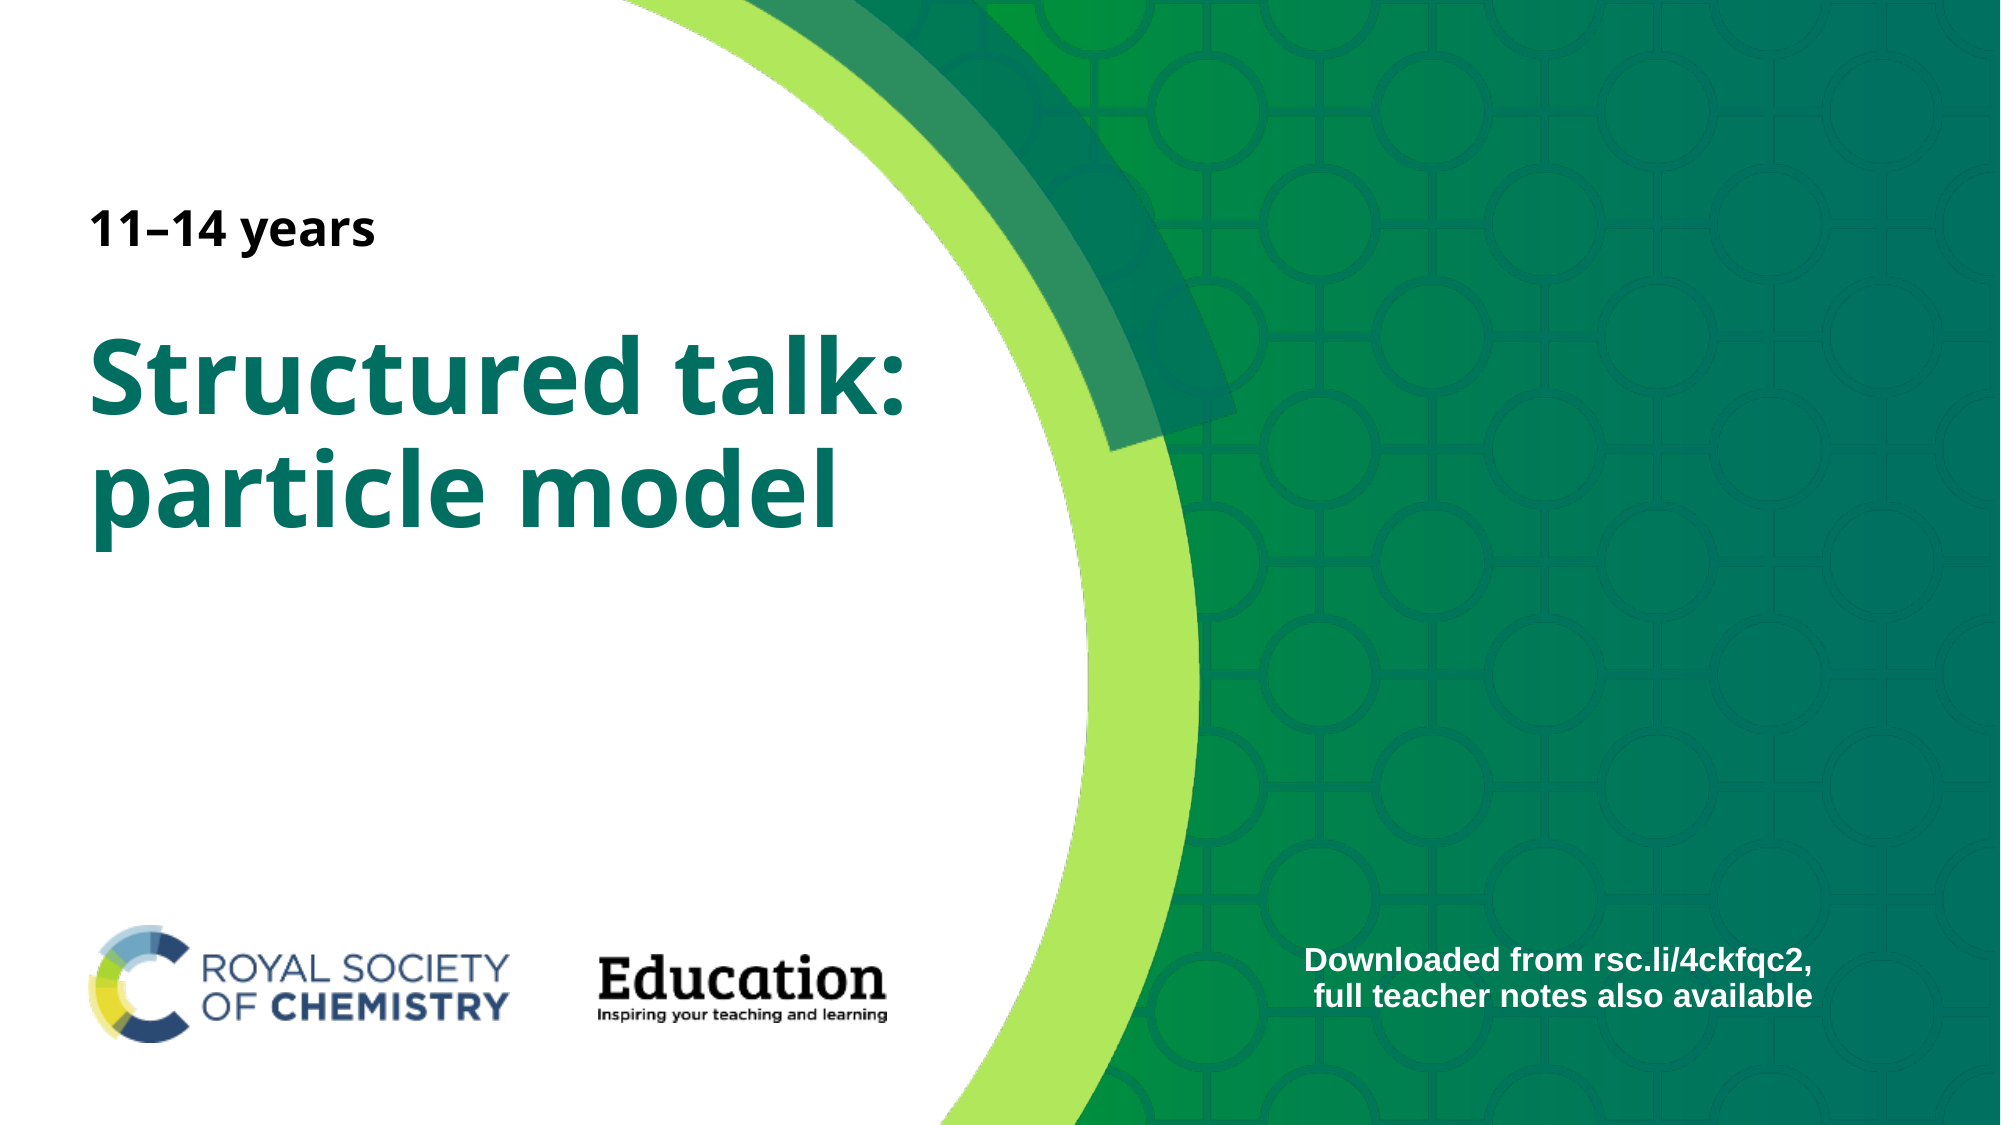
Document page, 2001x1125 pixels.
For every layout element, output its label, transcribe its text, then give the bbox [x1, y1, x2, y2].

subtitle Structured talk: particle model [88, 324, 945, 748]
picture [0, 0, 2001, 1125]
title 11–14 years [88, 203, 945, 259]
